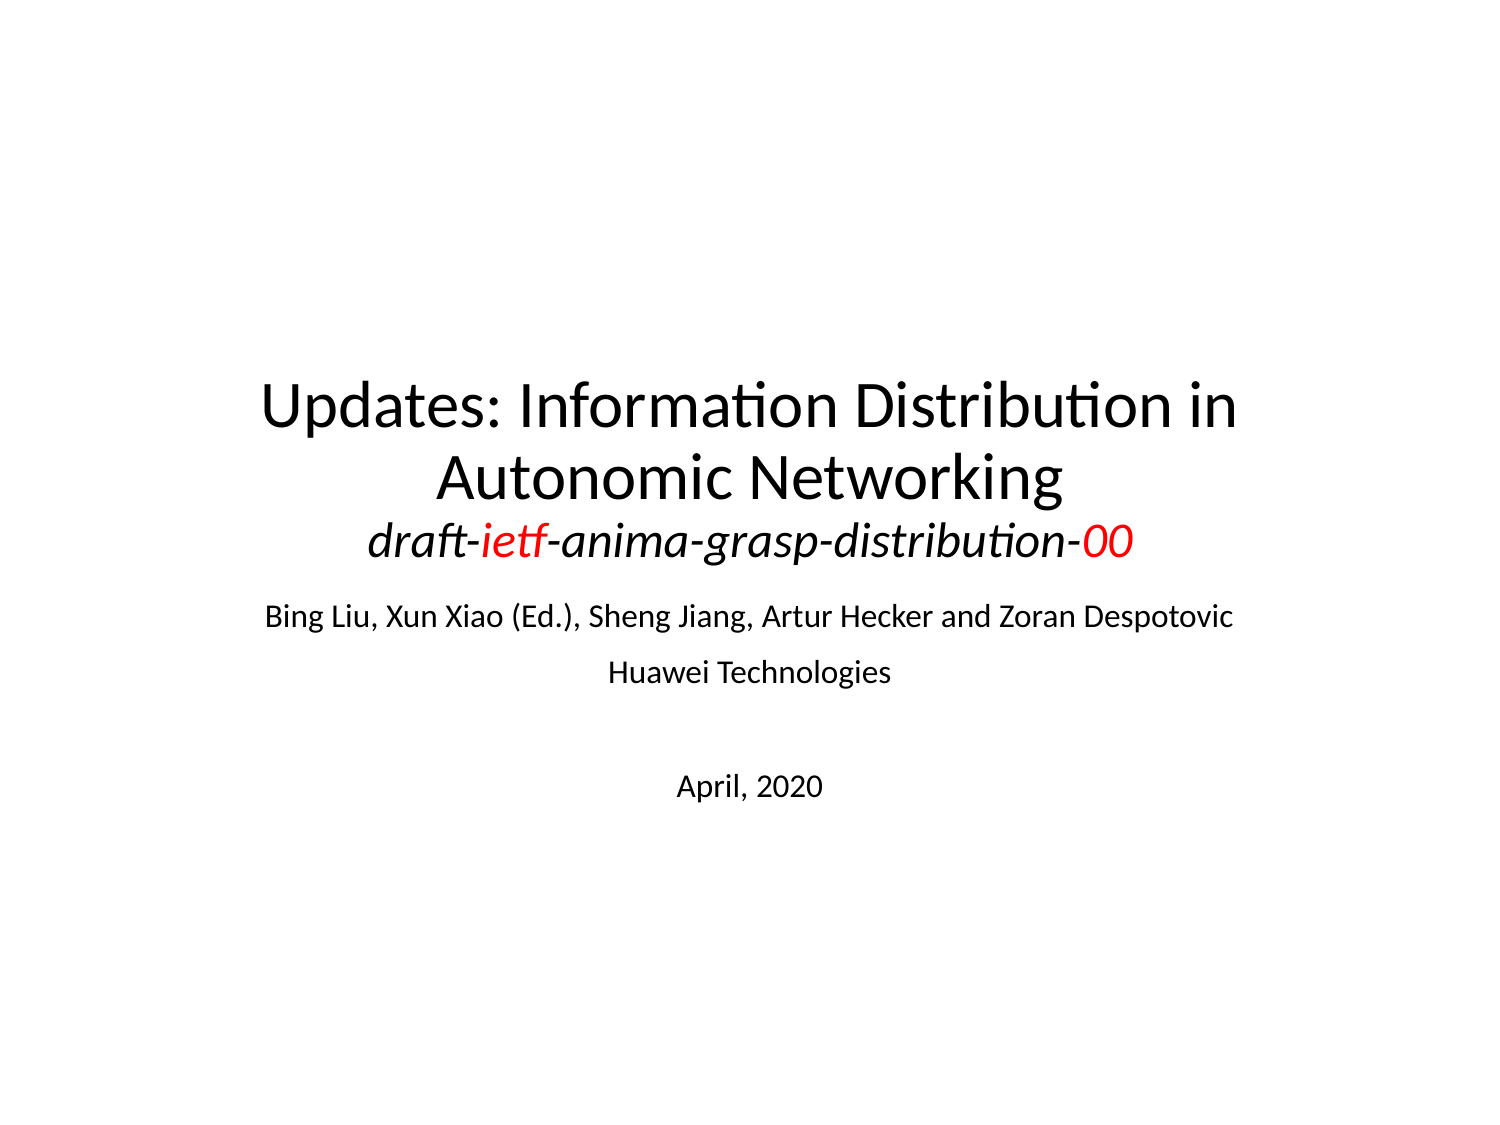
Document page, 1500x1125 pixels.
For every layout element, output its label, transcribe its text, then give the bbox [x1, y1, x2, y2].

title Updates: Information Distribution in Autonomic Networking draft-ietf-anima-grasp-distribution-00 [112, 184, 1388, 576]
subtitle Bing Liu, Xun Xiao (Ed.), Sheng Jiang, Artur Hecker and Zoran Despotovic Huawei Technologies April, 2020 [187, 590, 1313, 863]
